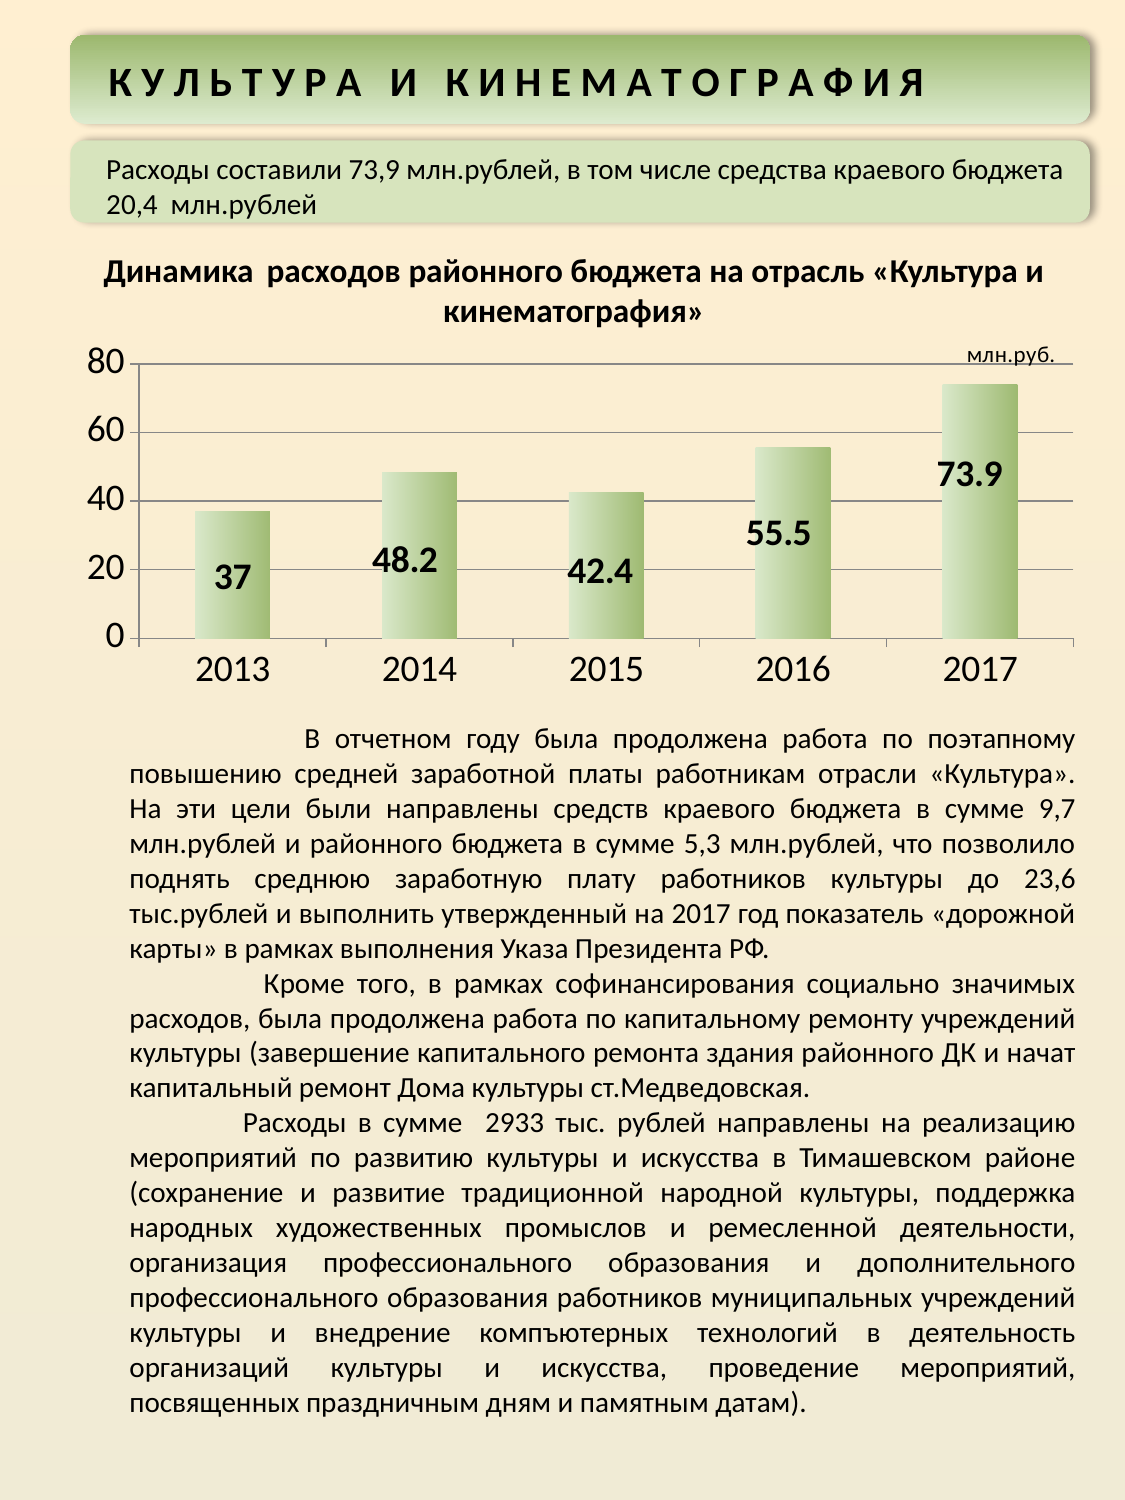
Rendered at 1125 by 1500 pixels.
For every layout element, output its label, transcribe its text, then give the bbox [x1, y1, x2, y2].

text_box Динамика расходов районного бюджета на отрасль «Культура и кинематография» [70, 242, 1079, 336]
text_box В отчетном году была продолжена работа по поэтапному повышению средней заработной платы работникам отрасли «Культура». На эти цели были направлены средств краевого бюджета в сумме 9,7 млн.рублей и районного бюджета в сумме 5,3 млн.рублей, что позволило поднять среднюю заработную плату работников культуры до 23,6 тыс.рублей и выполнить утвержденный на 2017 год показатель «дорожной карты» в рамках выполнения Указа Президента РФ. Кроме того, в рамках софинансирования социально значимых расходов, была продолжена работа по капитальному ремонту учреждений культуры (завершение капитального ремонта здания районного ДК и начат капитальный ремонт Дома культуры ст.Медведовская. Расходы в сумме 2933 тыс. рублей направлены на реализацию мероприятий по развитию культуры и искусства в Тимашевском районе (сохранение и развитие традиционной народной культуры, поддержка народных художественных промыслов и ремесленной деятельности, организация профессионального образования и дополнительного профессионального образования работников муниципальных учреждений культуры и внедрение компъютерных технологий в деятельность организаций культуры и искусства, проведение мероприятий, посвященных праздничным дням и памятным датам). [114, 711, 1091, 1426]
chart [65, 337, 1095, 699]
text_box К У Л Ь Т У Р А И К И Н Е М А Т О Г Р А Ф И Я [93, 47, 1079, 113]
text_box [1088, 143, 1092, 220]
text_box [68, 138, 1086, 225]
text_box [68, 32, 1092, 126]
text_box Расходы составили 73,9 млн.рублей, в том числе средства краевого бюджета 20,4 млн.рублей [91, 142, 1088, 263]
